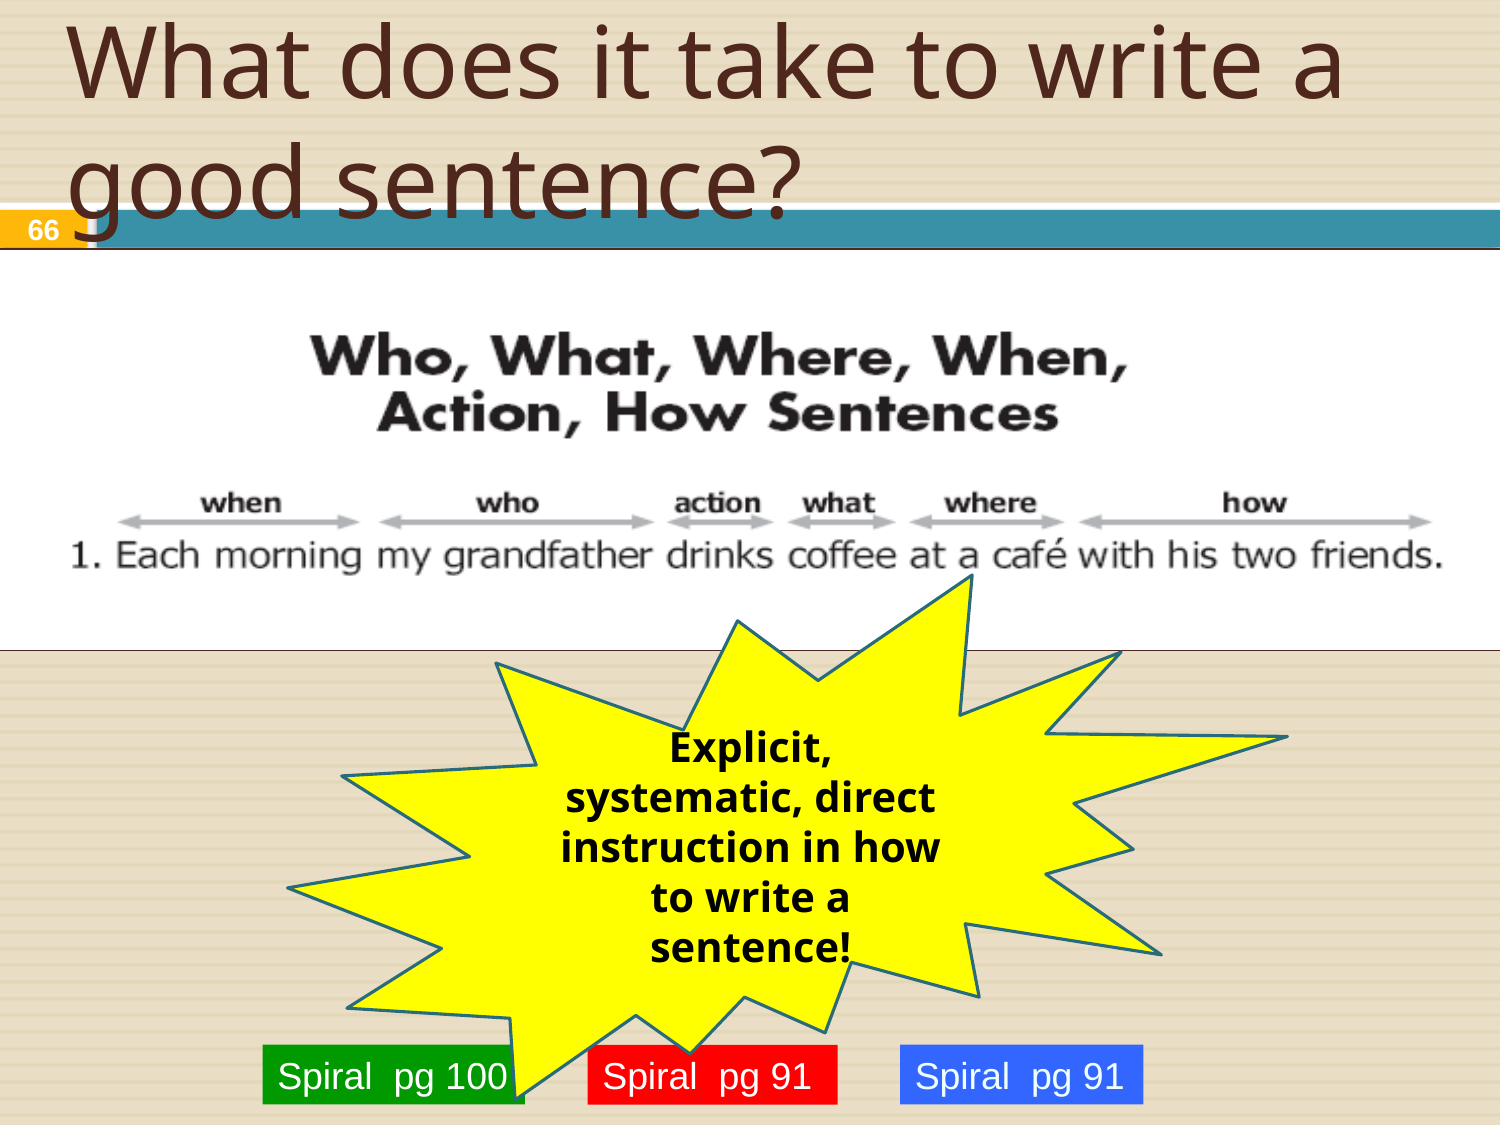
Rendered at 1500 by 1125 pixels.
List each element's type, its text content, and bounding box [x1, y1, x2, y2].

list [0, 249, 1500, 651]
text_box Spiral pg 91 [587, 1044, 838, 1105]
slide_number 66 [0, 208, 88, 248]
title What does it take to write a good sentence? [49, 24, 1401, 213]
text_box Spiral pg 100 [262, 1044, 525, 1105]
text_box Spiral pg 91 [900, 1044, 1144, 1105]
text_box Explicit, systematic, direct instruction in how to write a sentence! [285, 660, 1290, 1102]
